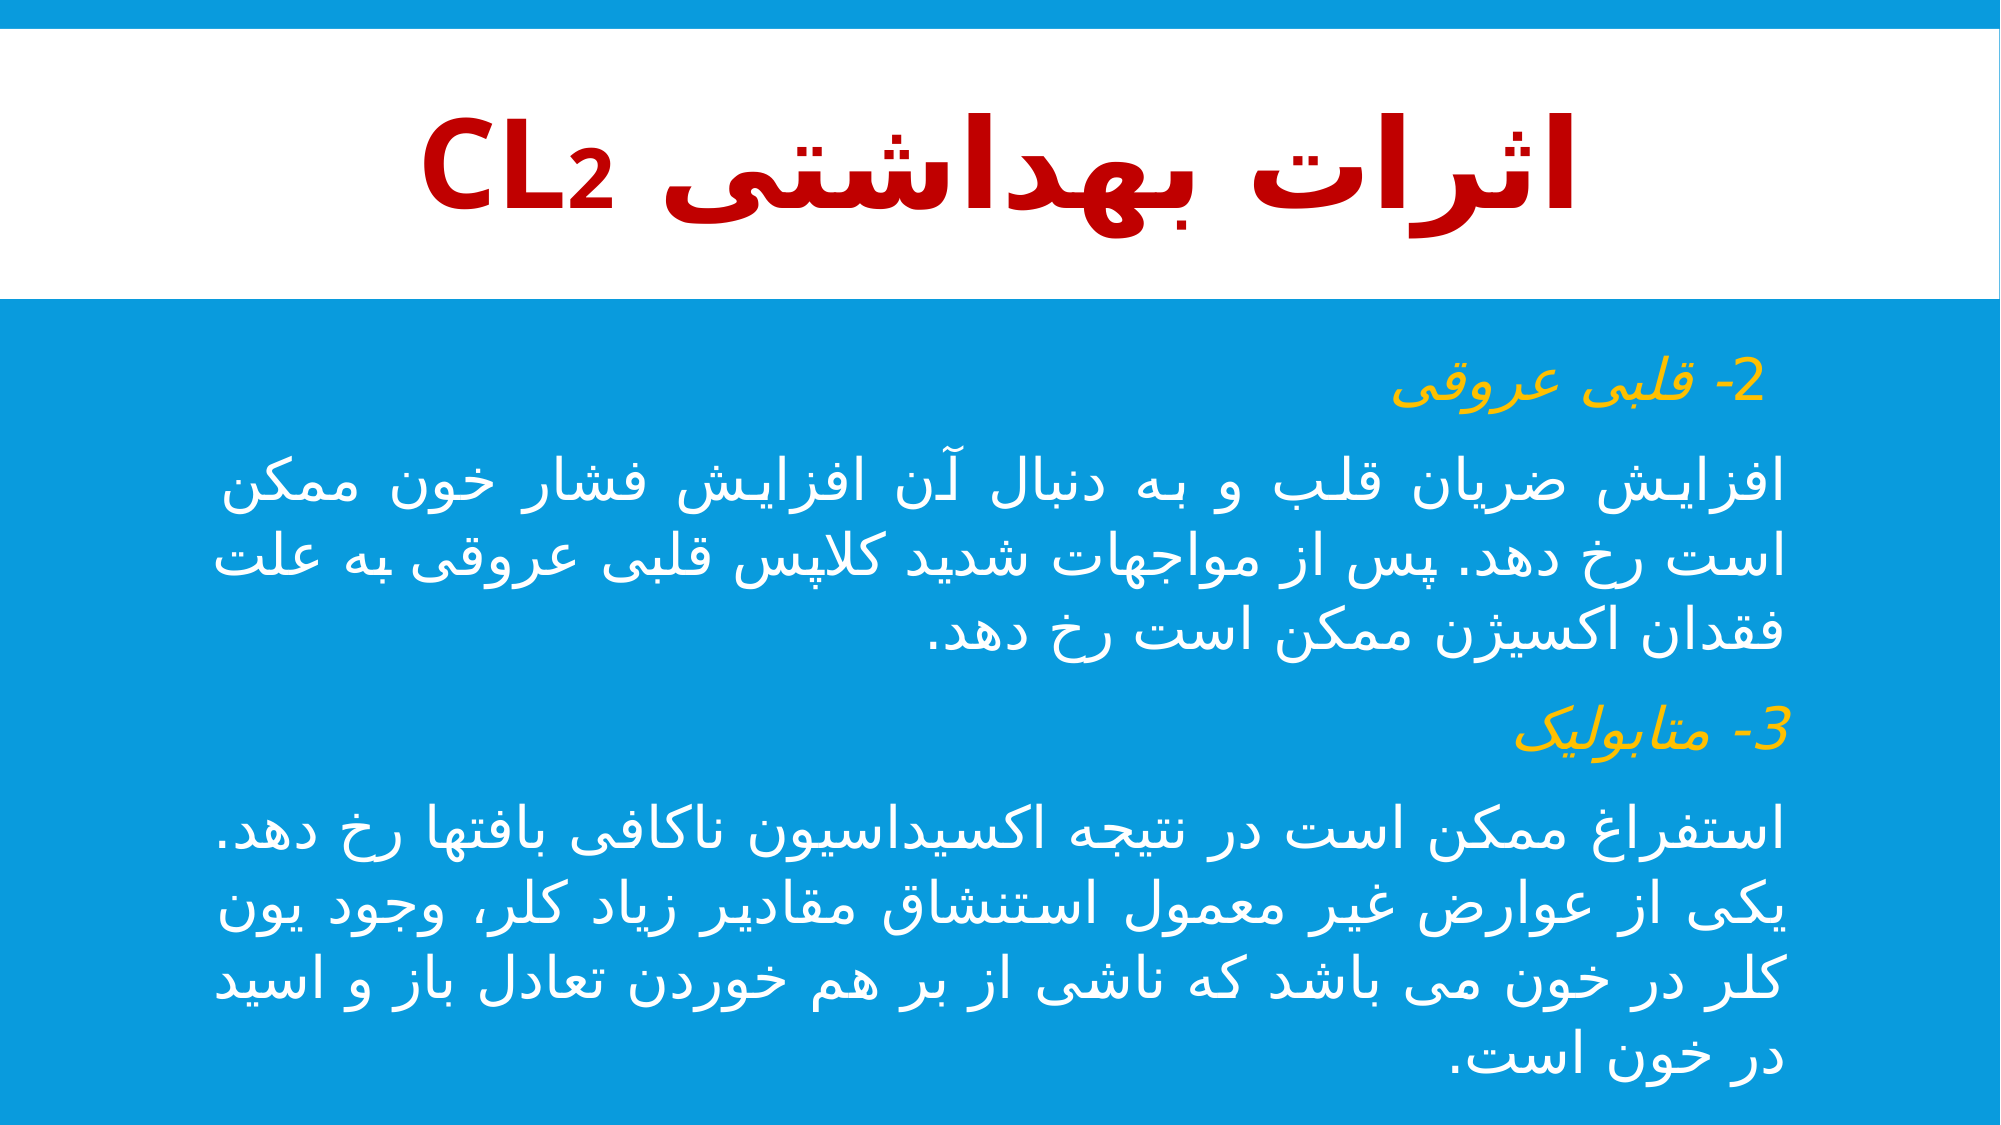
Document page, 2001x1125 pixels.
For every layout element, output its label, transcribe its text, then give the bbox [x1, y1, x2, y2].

list 2- قلبی عروقی افزایش ضریان قلب و به دنبال آن افزایش فشار خون ممکن است رخ دهد. پس از مواجهات شدید کلاپس قلبی عروقی به علت فقدان اکسیژن ممکن است رخ دهد. 3- متابولیک استفراغ ممکن است در نتیجه اکسیداسیون ناکافی بافتها رخ دهد. یکی از عوارض غیر معمول استنشاق مقادیر زیاد کلر، وجود یون کلر در خون می باشد که ناشی از بر هم خوردن تعادل باز و اسید در خون است. [197, 329, 1803, 1125]
title اثرات بهداشتی Cl2 [197, 46, 1803, 295]
